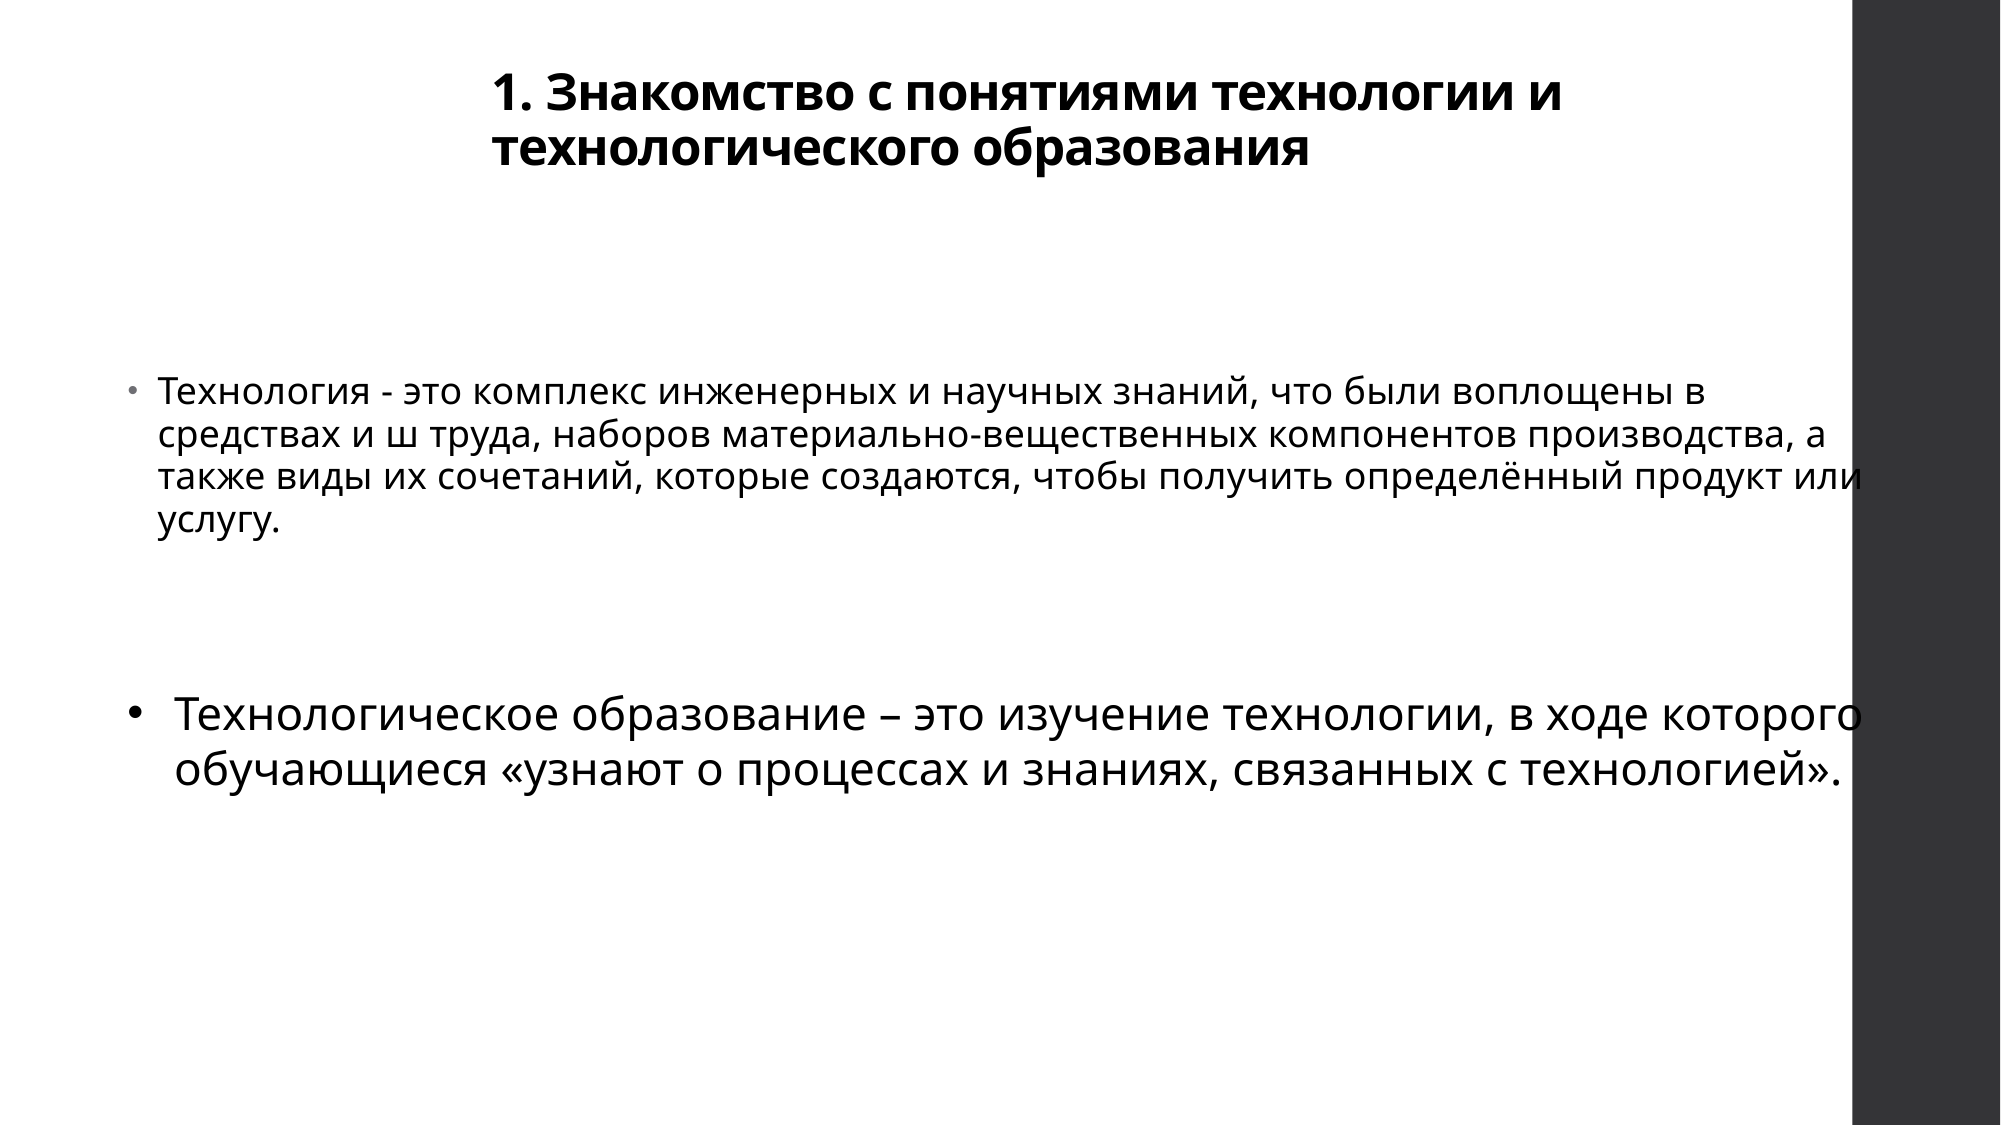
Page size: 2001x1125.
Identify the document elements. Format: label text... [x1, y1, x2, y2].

text_box Технологическое образование – это изучение технологии, в ходе которого обучающиеся «узнают о процессах и знаниях, связанных с технологией». [112, 677, 1889, 847]
title 1. Знакомство с понятиями технологии и технологического образования [476, 58, 1890, 271]
list Технология - это комплекс инженерных и научных знаний, что были воплощены в средствах и ш труда, наборов материально-вещественных компонентов производства, а также виды их сочетаний, которые создаются, чтобы получить определённый продукт или услугу. [112, 362, 1888, 585]
